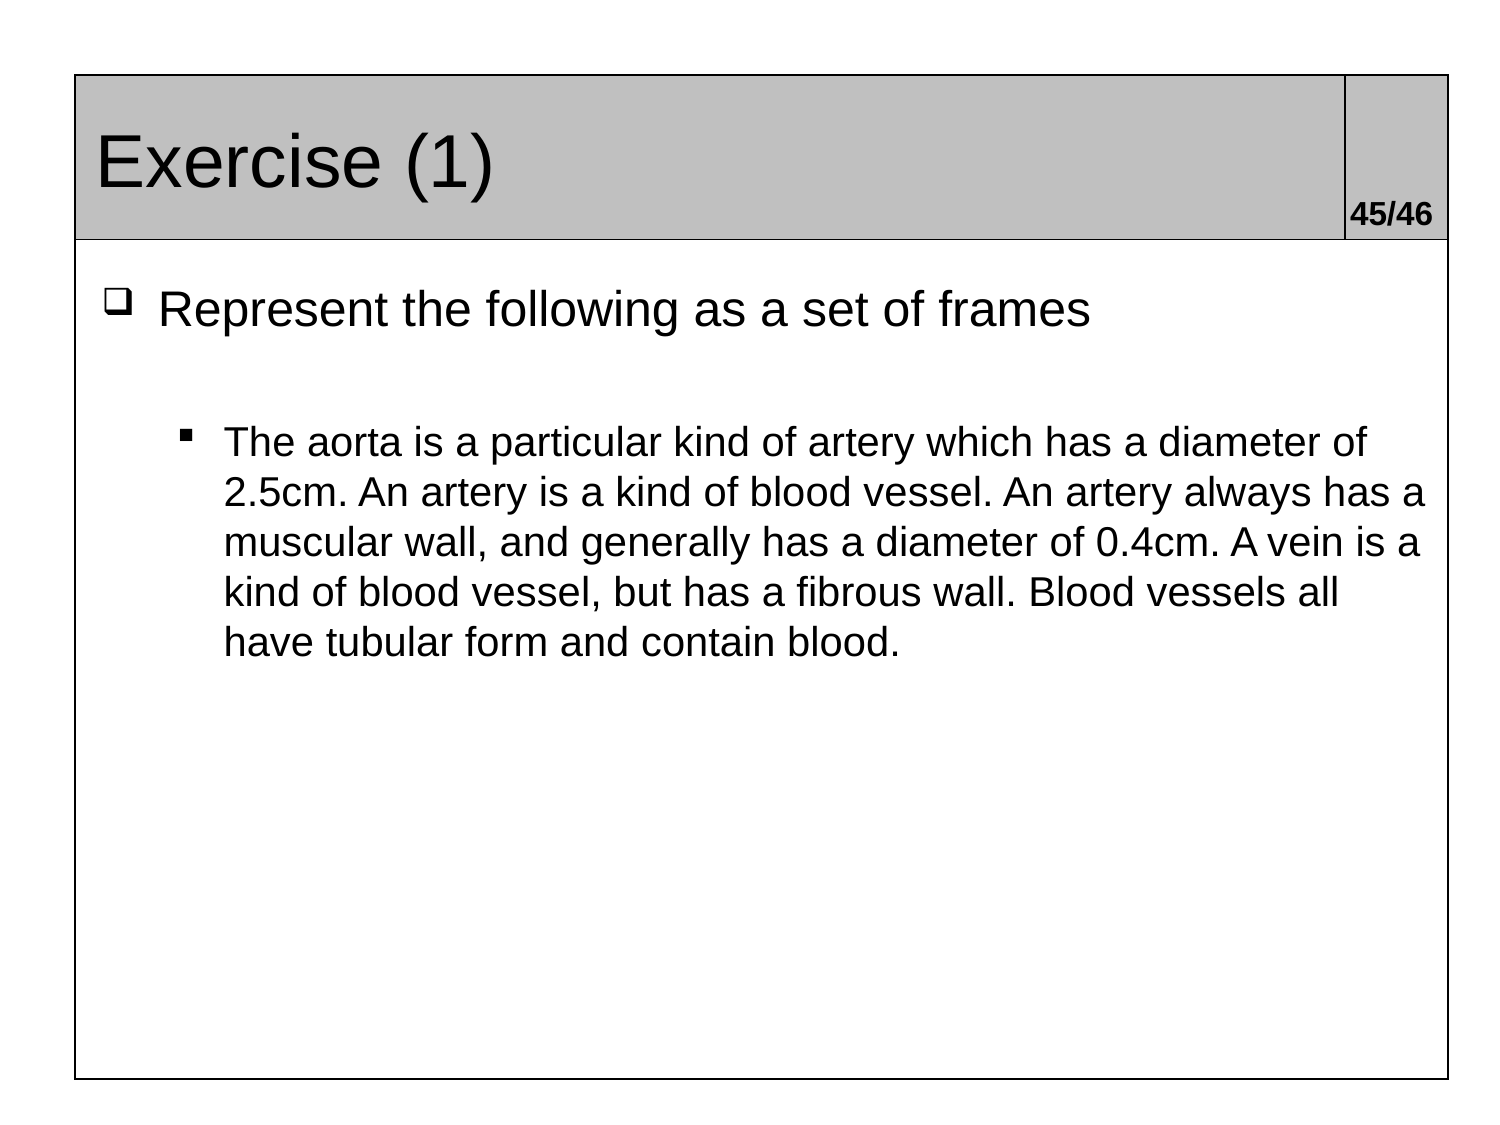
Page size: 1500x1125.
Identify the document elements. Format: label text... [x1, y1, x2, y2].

list Represent the following as a set of frames The aorta is a particular kind of artery which has a diameter of 2.5cm. An artery is a kind of blood vessel. An artery always has a muscular wall, and generally has a diameter of 0.4cm. A vein is a kind of blood vessel, but has a fibrous wall. Blood vessels all have tubular form and contain blood. [74, 239, 1449, 1080]
slide_number 45/46 [1346, 74, 1449, 239]
title Exercise (1) [74, 74, 1346, 239]
